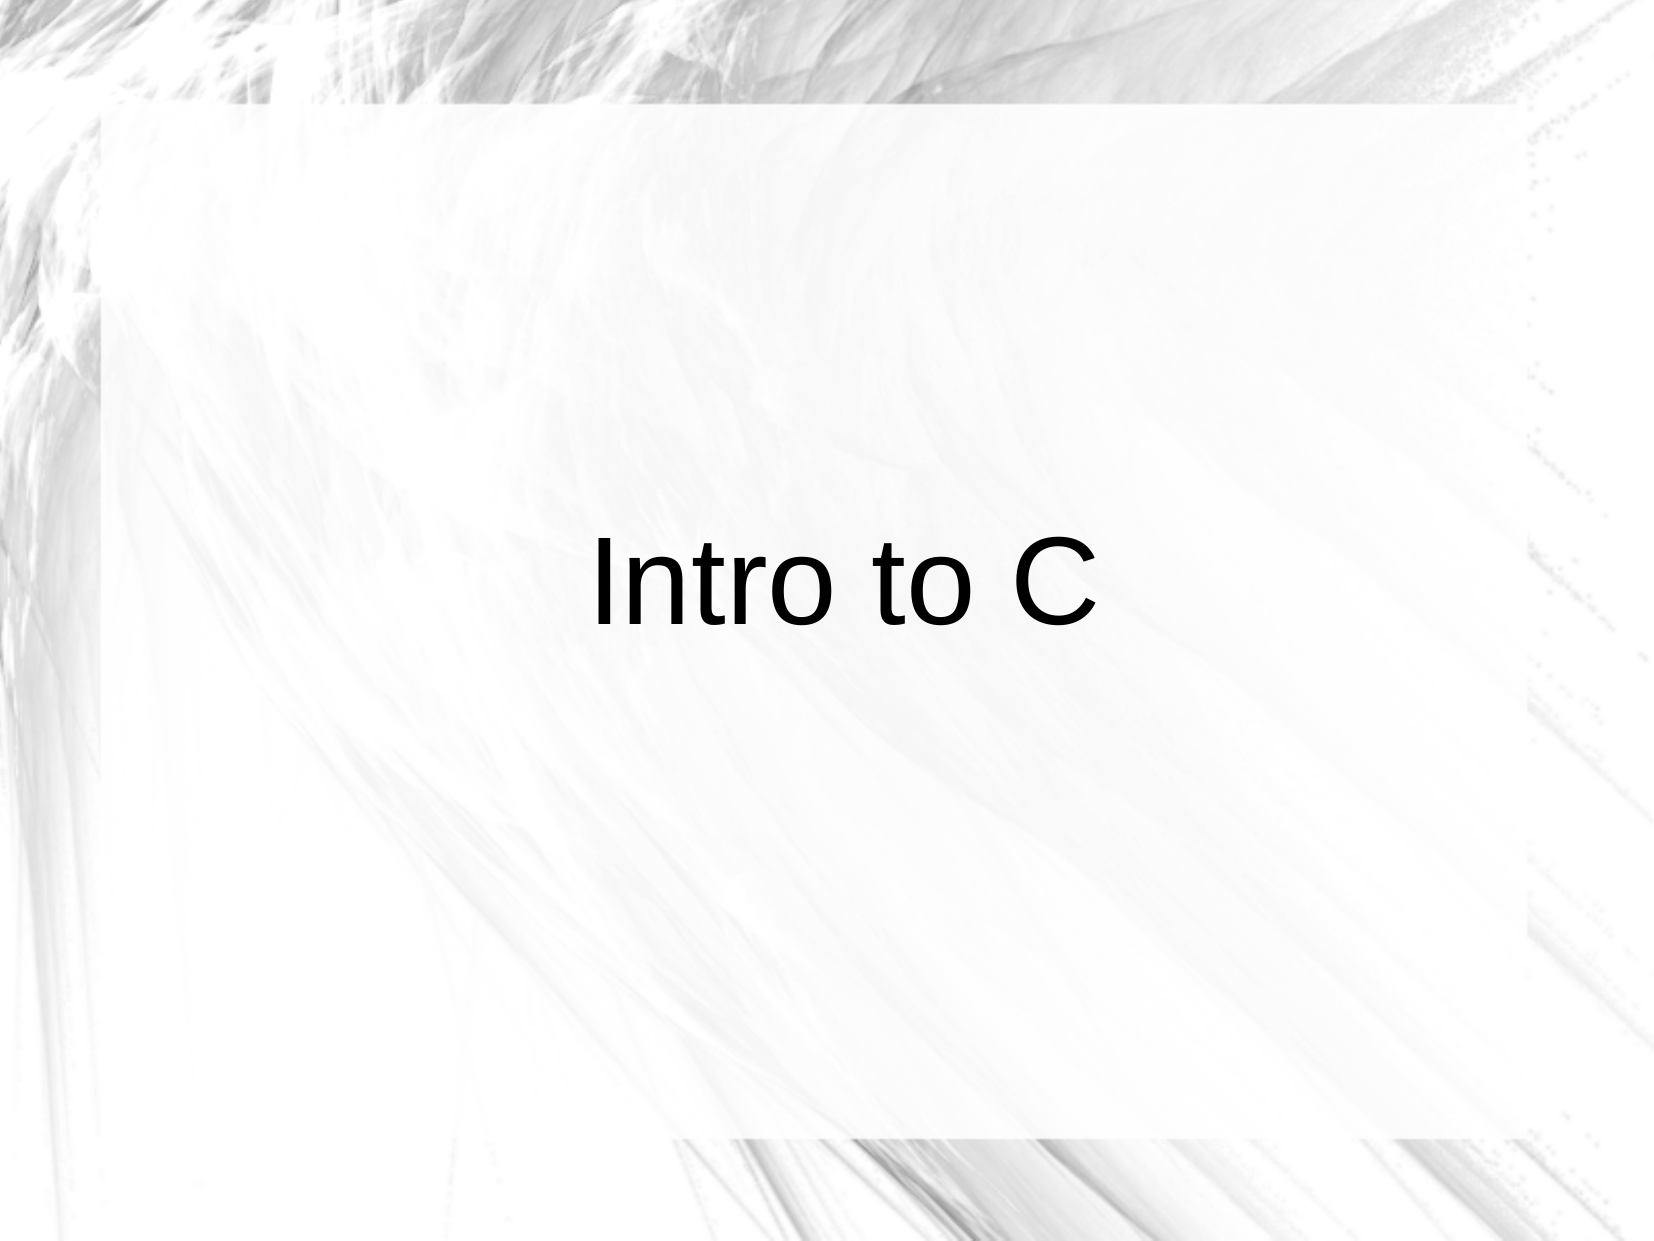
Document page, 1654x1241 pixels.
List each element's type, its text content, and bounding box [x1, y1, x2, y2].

list Intro to C [118, 319, 1571, 1102]
picture [0, 0, 1654, 1241]
